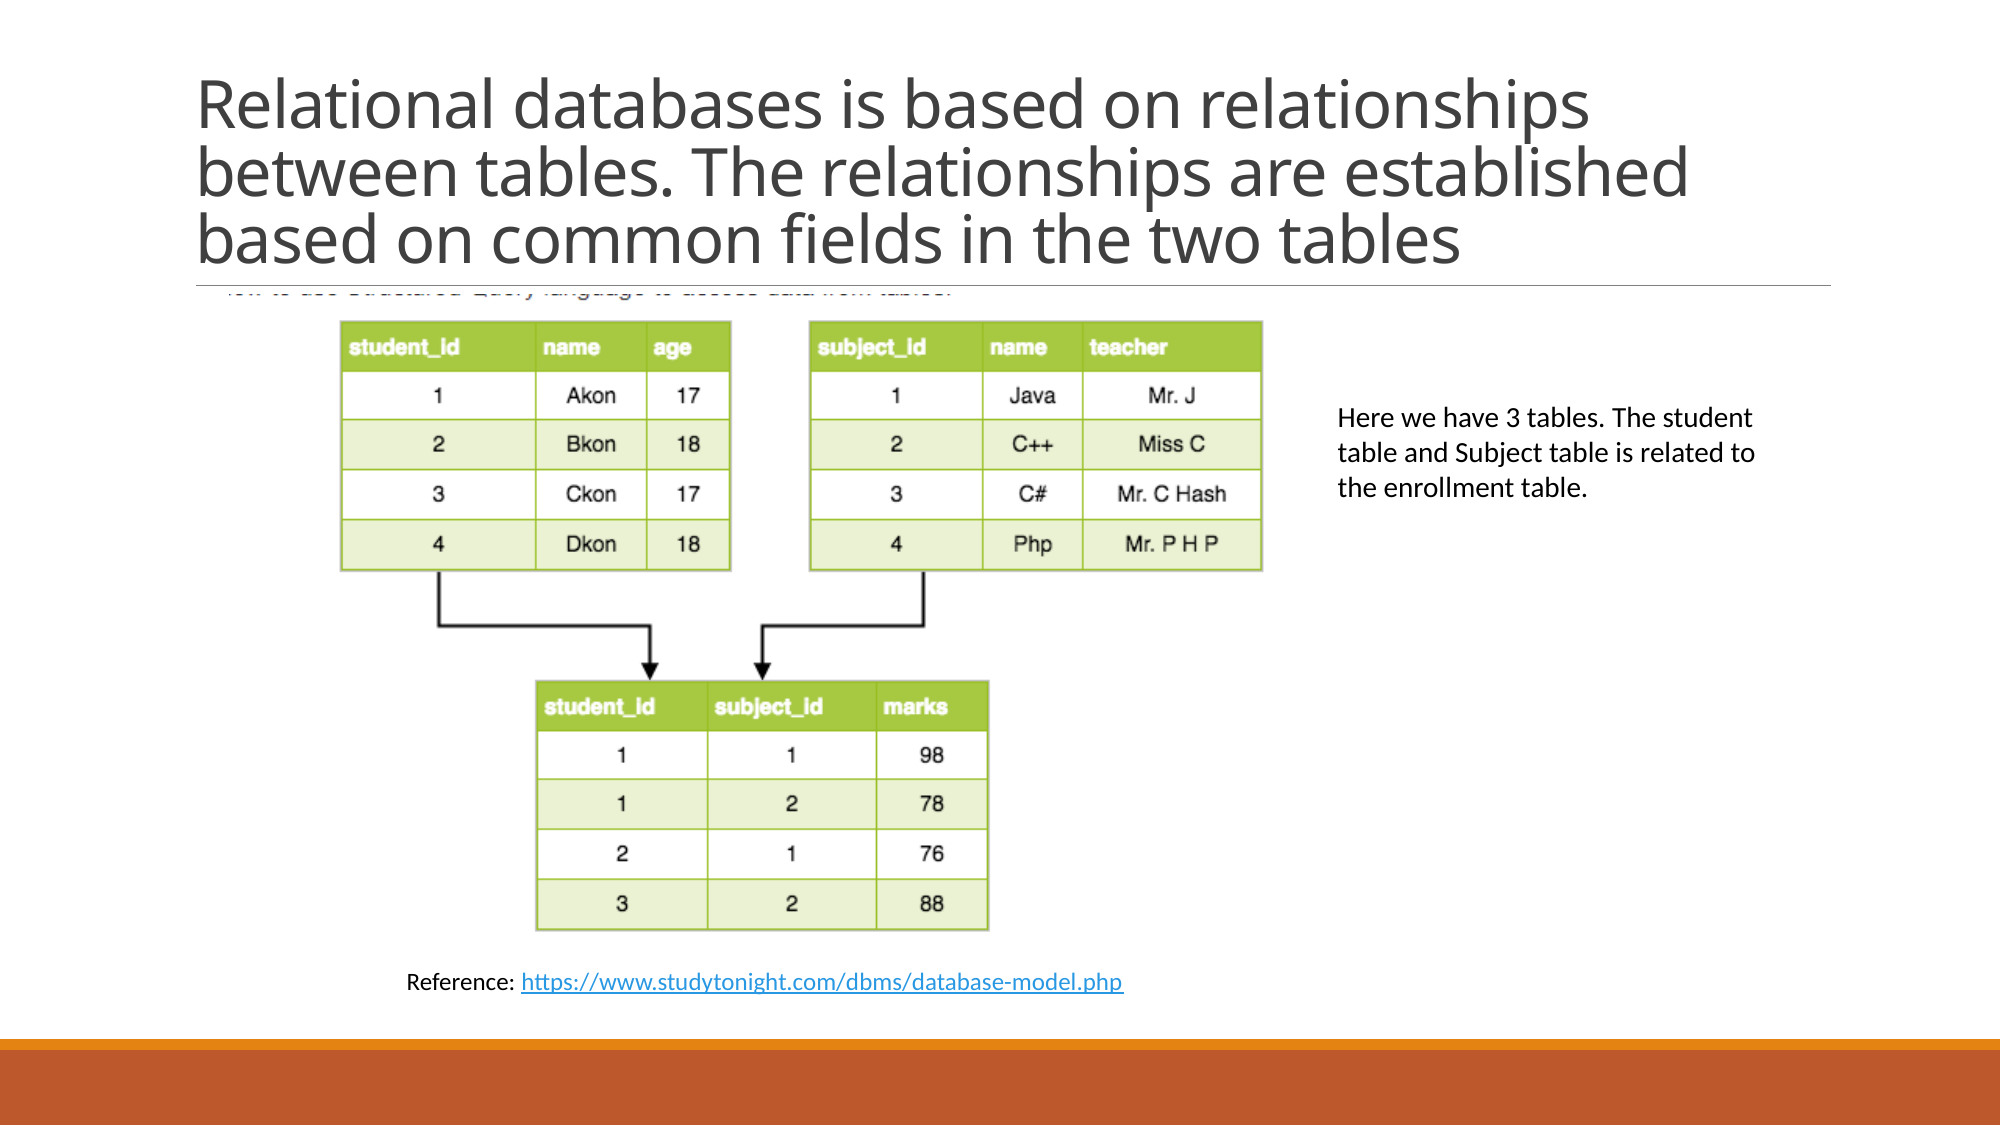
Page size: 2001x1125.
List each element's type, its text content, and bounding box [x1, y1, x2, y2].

title Relational databases is based on relationships between tables. The relationships are established based on common fields in the two tables [180, 47, 1830, 285]
text_box Reference: https://www.studytonight.com/dbms/database-model.php [391, 957, 1444, 1003]
text_box Here we have 3 tables. The student table and Subject table is related to the enrollment table. [1333, 390, 1808, 511]
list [228, 293, 1324, 950]
